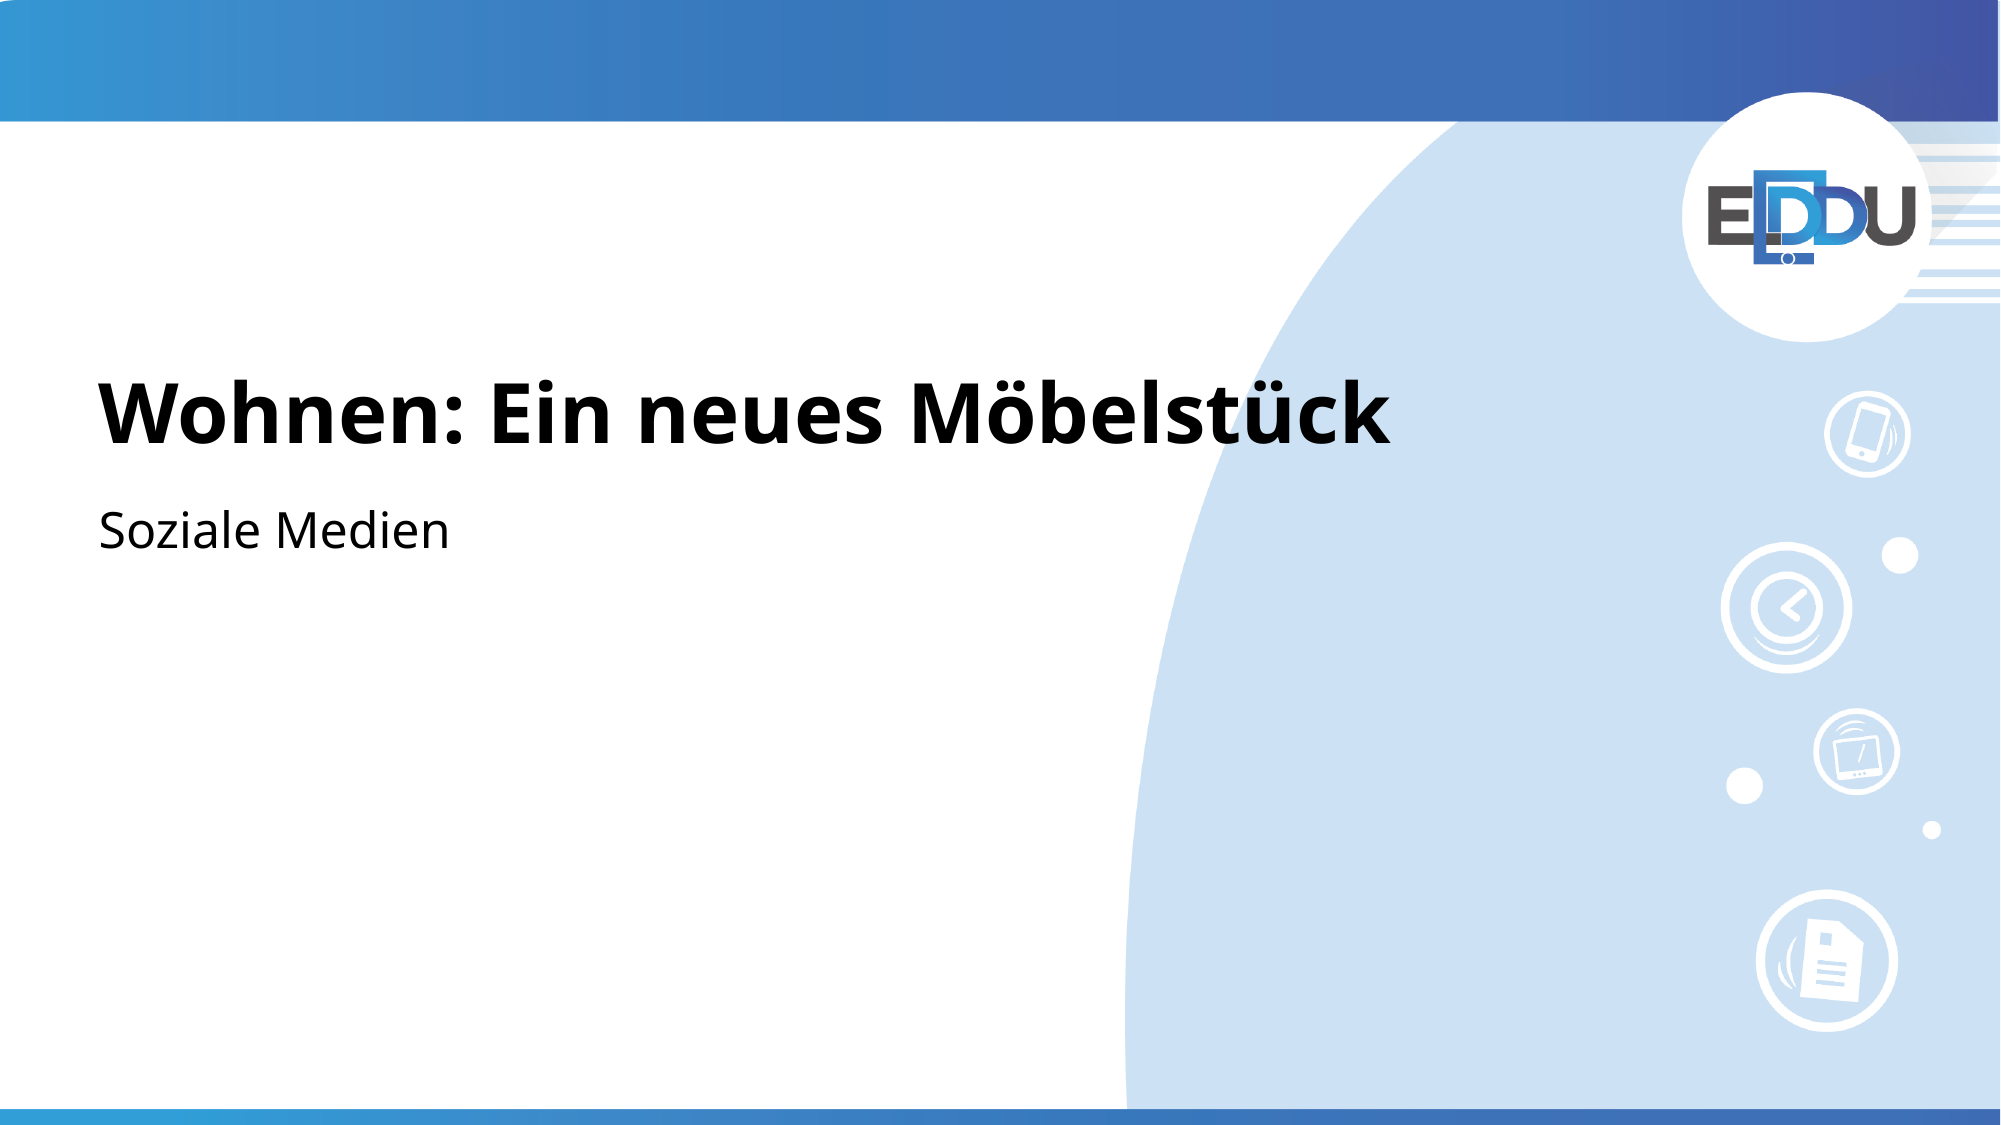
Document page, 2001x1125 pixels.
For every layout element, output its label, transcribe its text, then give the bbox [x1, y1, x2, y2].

picture [0, 0, 2001, 1125]
subtitle Soziale Medien [83, 498, 1584, 661]
title Wohnen: Ein neues Möbelstück [83, 195, 1584, 470]
